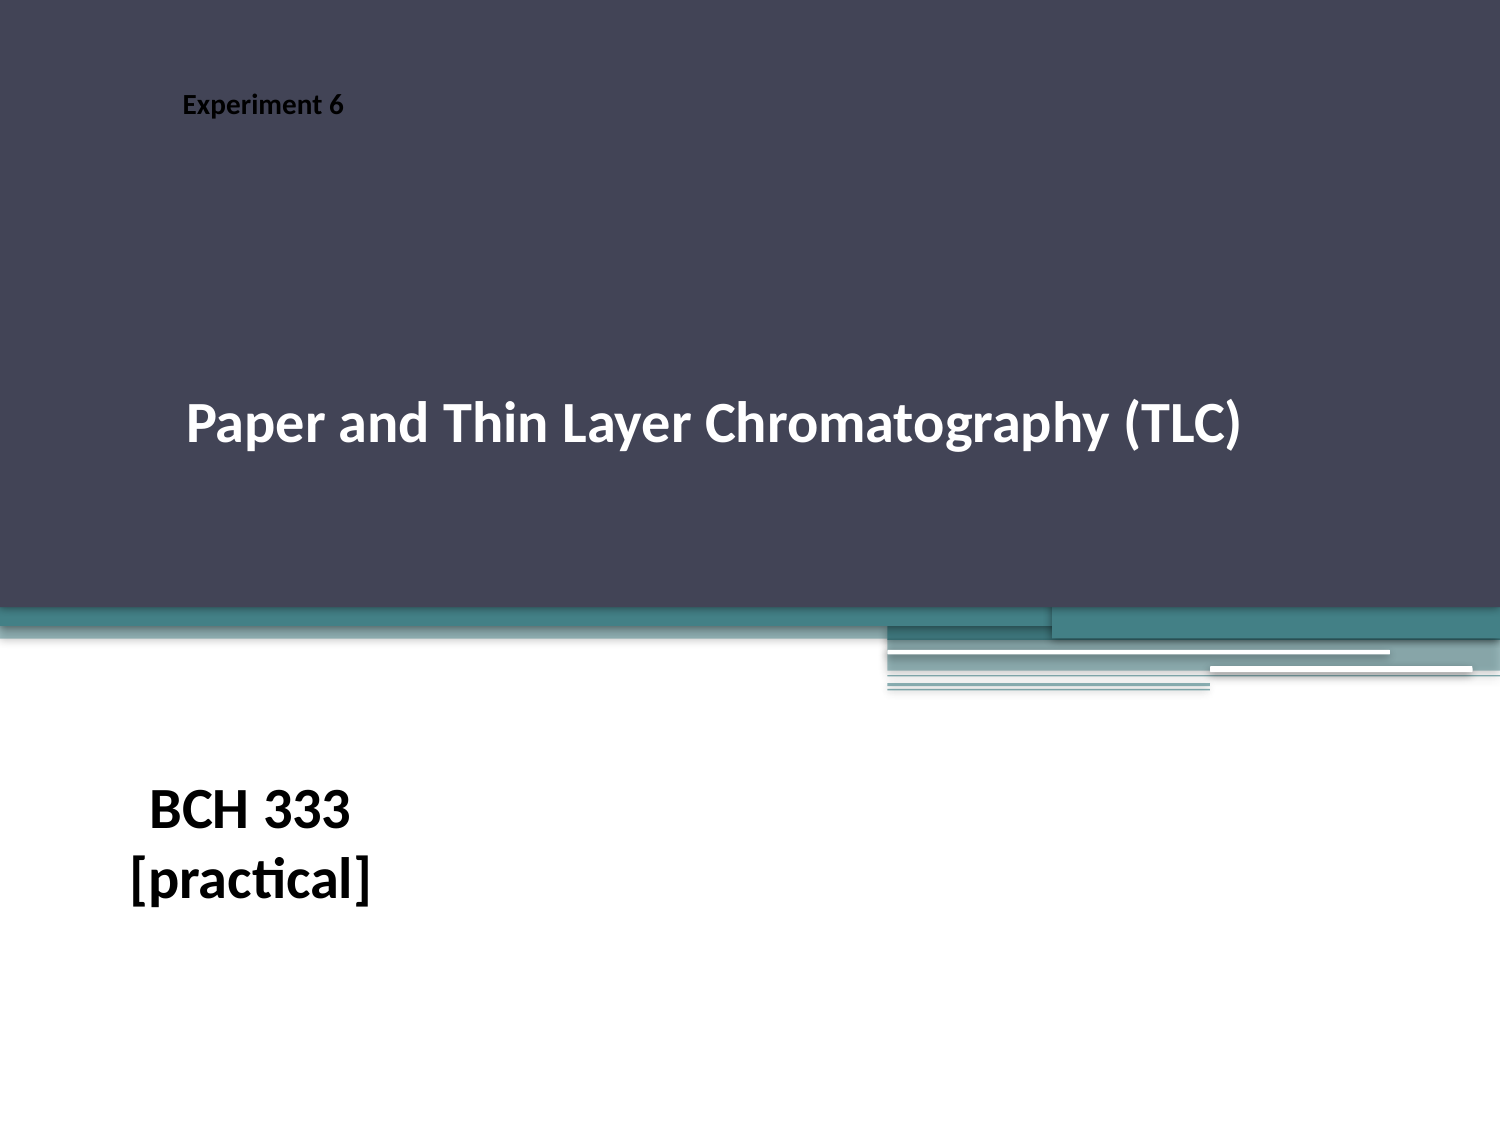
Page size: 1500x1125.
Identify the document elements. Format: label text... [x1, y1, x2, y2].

text_box Experiment 6 [167, 78, 359, 128]
text_box BCH 333 [practical] [114, 763, 387, 918]
title Paper and Thin Layer Chromatography (TLC) [171, 361, 1282, 462]
